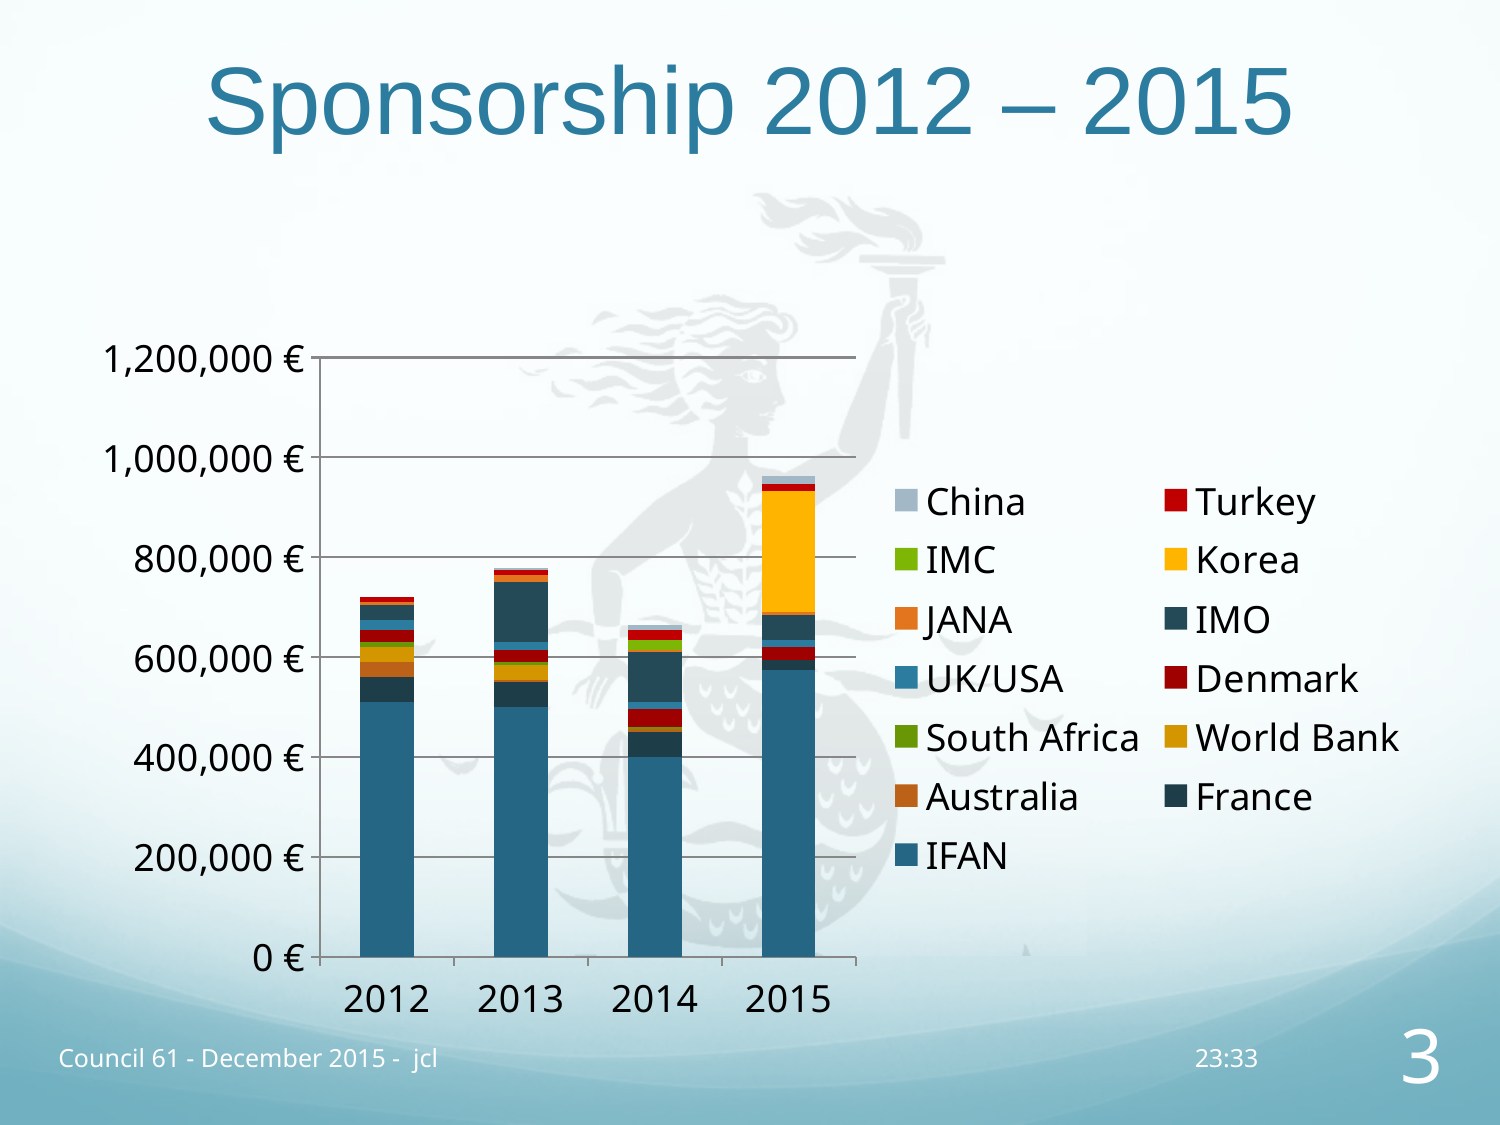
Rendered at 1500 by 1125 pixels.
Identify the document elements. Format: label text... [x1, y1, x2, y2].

slide_number 3 [1295, 1029, 1459, 1090]
title Sponsorship 2012 – 2015 [90, 17, 1410, 162]
chart [74, 316, 1426, 1038]
footer Council 61 - December 2015 - jcl [43, 1029, 838, 1090]
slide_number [923, 1055, 1274, 1090]
